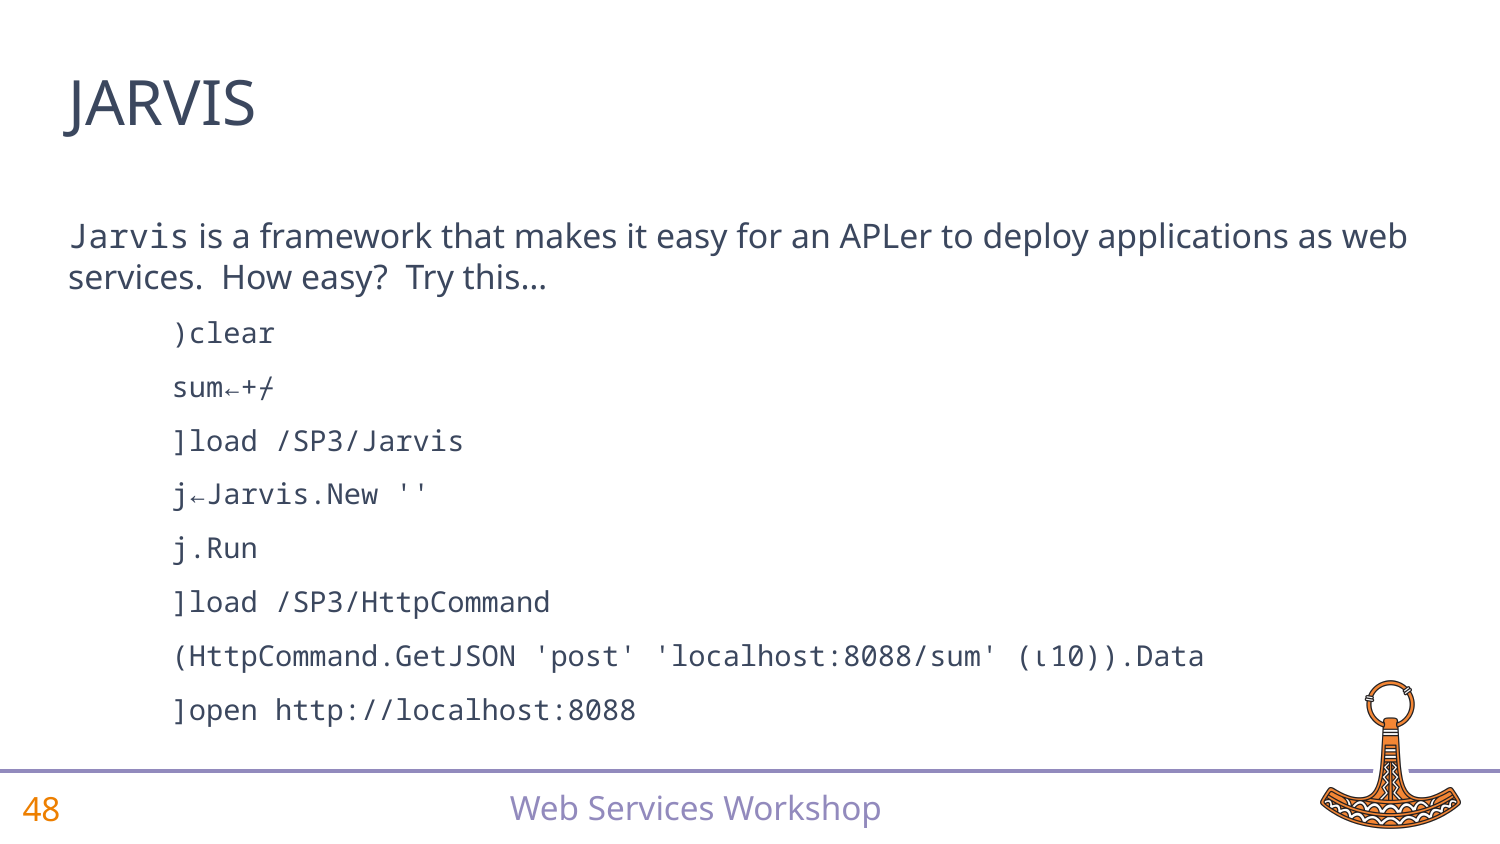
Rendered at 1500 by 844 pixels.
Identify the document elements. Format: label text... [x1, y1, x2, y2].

picture [1320, 680, 1461, 829]
list Jarvis is a framework that makes it easy for an APLer to deploy applications as web services. How easy? Try this… )clear sum←+⌿ ]load /SP3/Jarvis j←Jarvis.New '' j.Run ]load /SP3/HttpCommand (HttpCommand.GetJSON 'post' 'localhost:8088/sum' (⍳10)).Data ]open http://localhost:8088 [53, 207, 1453, 740]
title JARVIS [53, 43, 1203, 157]
